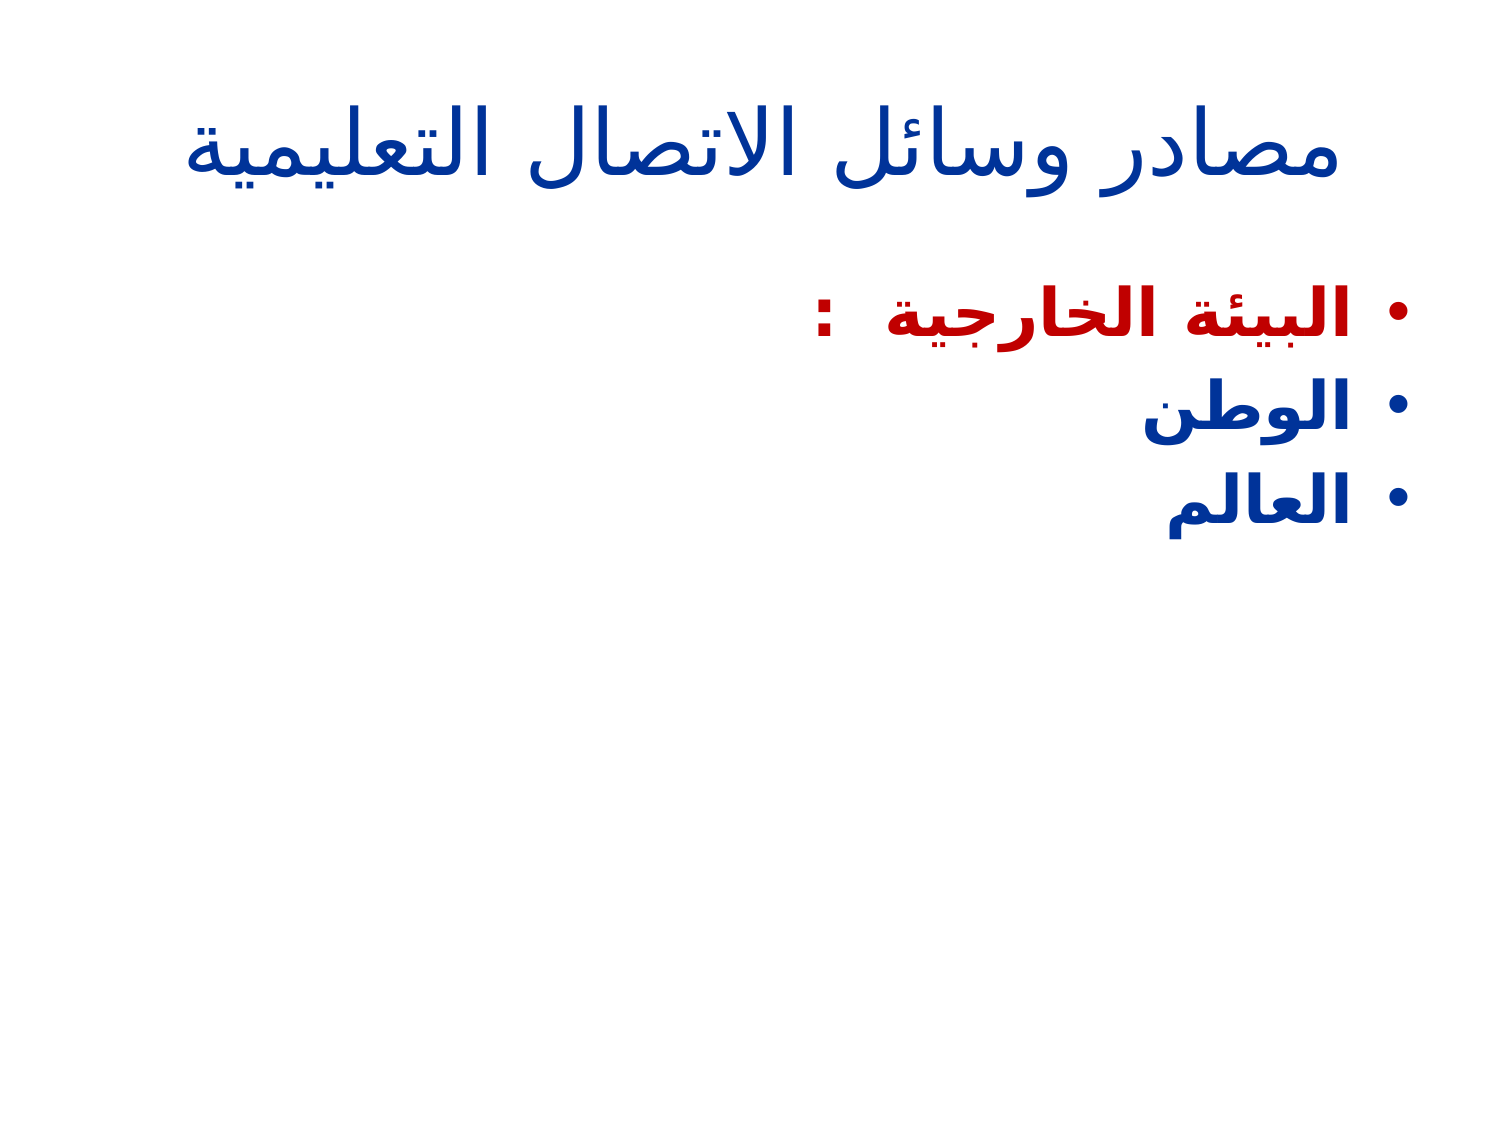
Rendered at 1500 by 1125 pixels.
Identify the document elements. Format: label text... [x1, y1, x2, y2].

title مصادر وسائل الاتصال التعليمية [75, 45, 1425, 233]
list البيئة الخارجية : الوطن العالم [75, 262, 1425, 1005]
